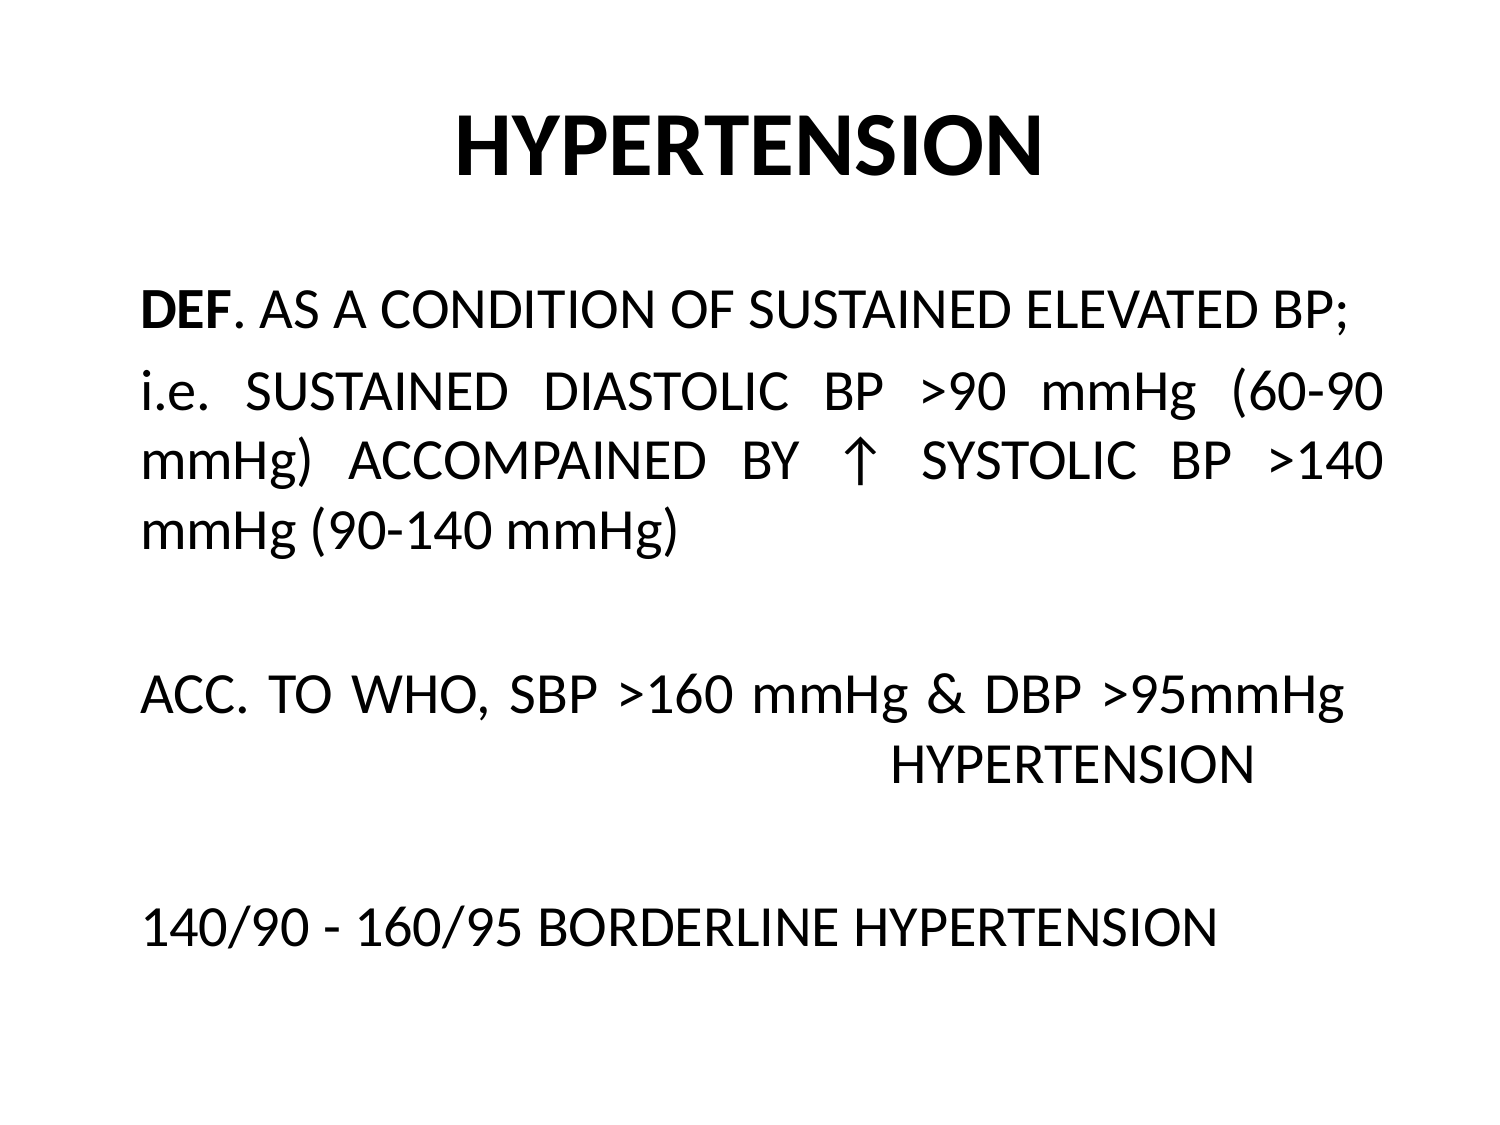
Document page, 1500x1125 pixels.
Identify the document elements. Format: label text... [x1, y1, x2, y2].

list DEF. AS A CONDITION OF SUSTAINED ELEVATED BP; i.e. SUSTAINED DIASTOLIC BP >90 mmHg (60-90 mmHg) ACCOMPAINED BY ↑ SYSTOLIC BP >140 mmHg (90-140 mmHg) ACC. TO WHO, SBP >160 mmHg & DBP >95mmHg HYPERTENSION 140/90 - 160/95 BORDERLINE HYPERTENSION [125, 262, 1400, 1005]
title HYPERTENSION [75, 45, 1425, 233]
